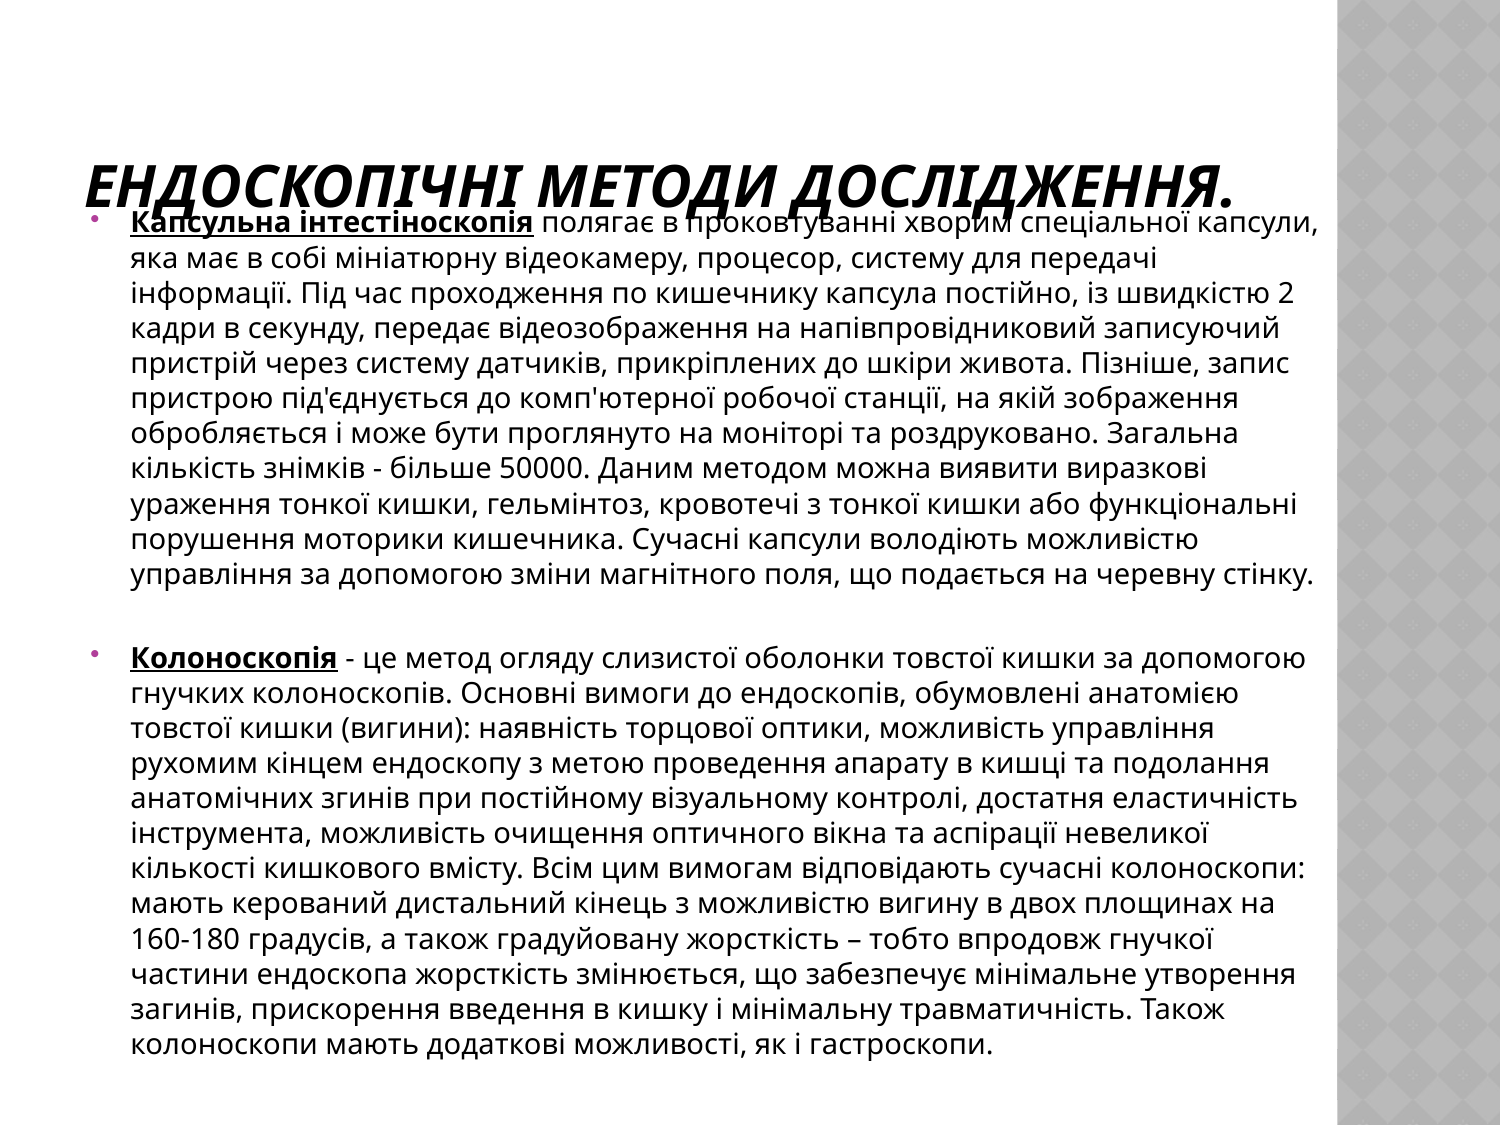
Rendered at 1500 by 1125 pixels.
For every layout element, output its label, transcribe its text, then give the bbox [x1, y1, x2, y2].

list Капсульна інтестіноскопія полягає в проковтуванні хворим спеціальної капсули, яка має в собі мініатюрну відеокамеру, процесор, систему для передачі інформації. Під час проходження по кишечнику капсула постійно, із швидкістю 2 кадри в секунду, передає відеозображення на напівпровідниковий записуючий пристрій через систему датчиків, прикріплених до шкіри живота. Пізніше, запис пристрою під'єднується до комп'ютерної робочої станції, на якій зображення обробляється і може бути проглянуто на моніторі та роздруковано. Загальна кількість знімків - більше 50000. Даним методом можна виявити виразкові ураження тонкої кишки, гельмінтоз, кровотечі з тонкої кишки або функціональні порушення моторики кишечника. Сучасні капсули володіють можливістю управління за допомогою зміни магнітного поля, що подається на черевну стінку. Колоноскопія - це метод огляду слизистої оболонки товстої кишки за допомогою гнучких колоноскопів. Основні вимоги до ендоскопів, обумовлені анатомією товстої кишки (вигини): наявність торцової оптики, можливість управління рухомим кінцем ендоскопу з метою проведення апарату в кишці та подолання анатомічних згинів при постійному візуальному контролі, достатня еластичність інструмента, можливість очищення оптичного вікна та аспірації невеликої кількості кишкового вмісту. Всім цим вимогам відповідають сучасні колоноскопи: мають керований дистальний кінець з можливістю вигину в двох площинах на 160-180 градусів, а також градуйовану жорсткість – тобто впродовж гнучкої частини ендоскопа жорсткість змінюється, що забезпечує мінімальне утворення загинів, прискорення введення в кишку і мінімальну травматичність. Також колоноскопи мають додаткові можливості, як і гастроскопи. [76, 196, 1341, 1106]
title Ендоскопічні методи дослідження. [76, 101, 1265, 196]
